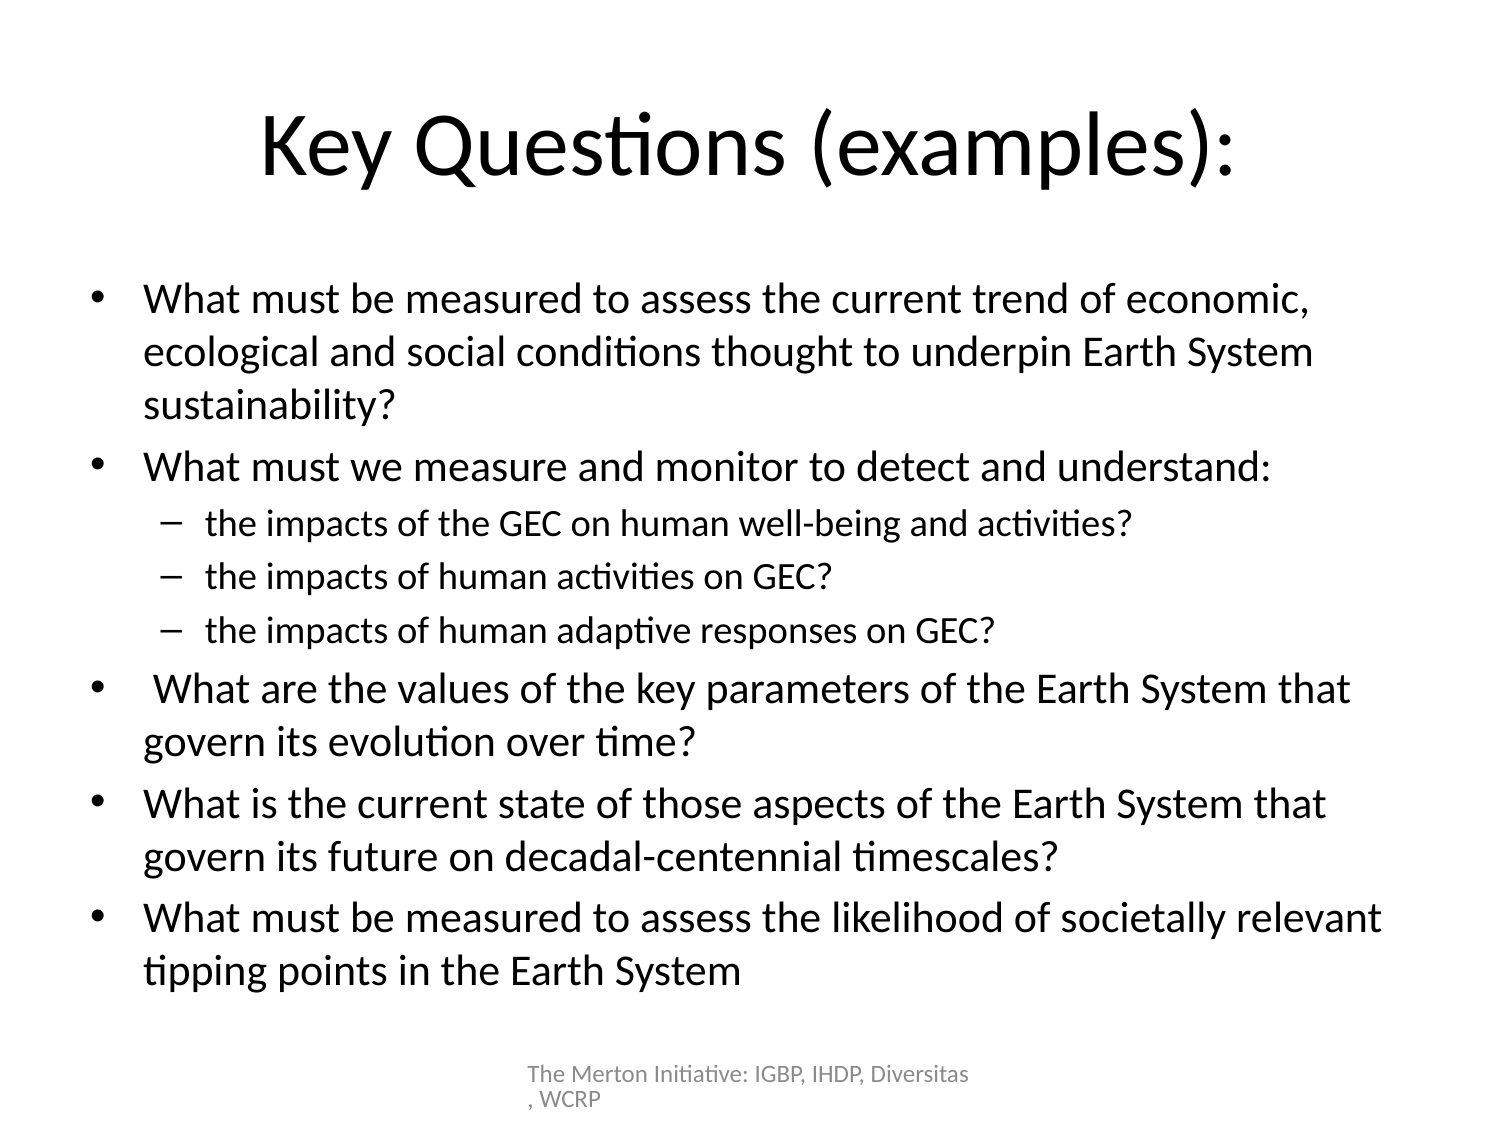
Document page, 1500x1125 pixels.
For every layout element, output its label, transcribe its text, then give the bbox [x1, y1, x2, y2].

title Key Questions (examples): [75, 45, 1425, 233]
list What must be measured to assess the current trend of economic, ecological and social conditions thought to underpin Earth System sustainability? What must we measure and monitor to detect and understand: the impacts of the GEC on human well-being and activities? the impacts of human activities on GEC? the impacts of human adaptive responses on GEC? What are the values of the key parameters of the Earth System that govern its evolution over time? What is the current state of those aspects of the Earth System that govern its future on decadal-centennial timescales? What must be measured to assess the likelihood of societally relevant tipping points in the Earth System [75, 262, 1425, 1005]
footer The Merton Initiative: IGBP, IHDP, Diversitas, WCRP [512, 1042, 988, 1103]
